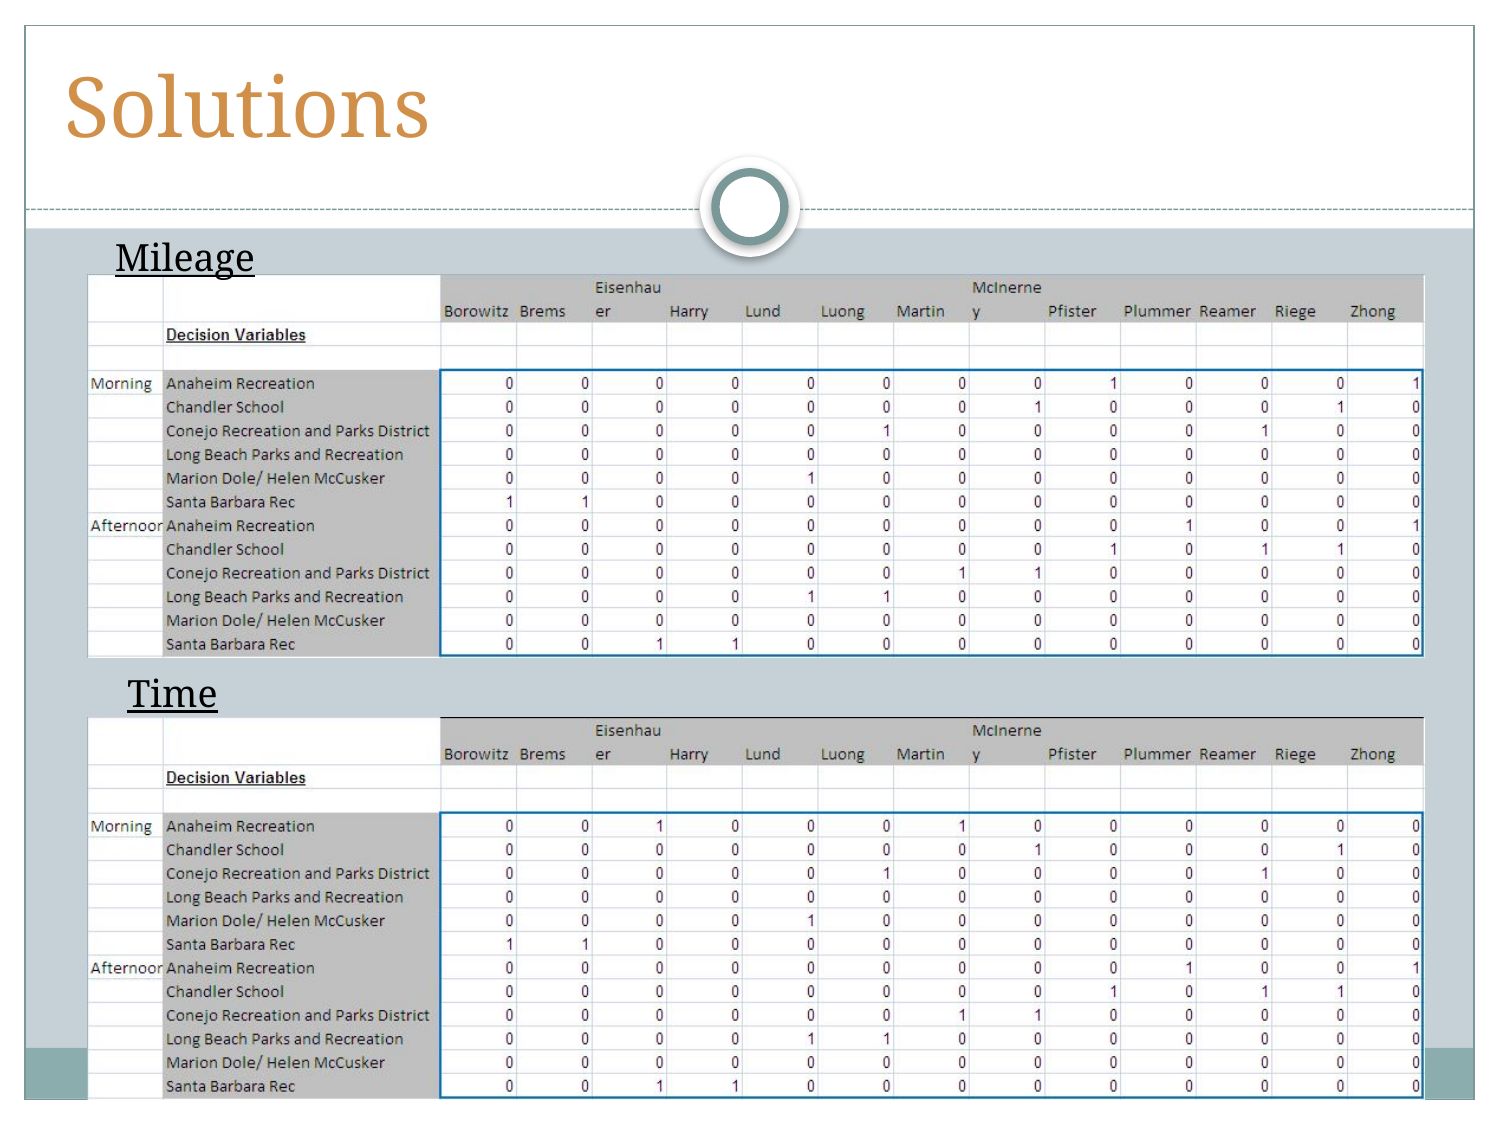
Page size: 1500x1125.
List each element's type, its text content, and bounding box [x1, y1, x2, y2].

text_box Mileage [99, 226, 450, 271]
picture [87, 716, 1426, 1101]
title Solutions [49, 37, 1450, 162]
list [87, 274, 1426, 658]
text_box Time [112, 669, 363, 714]
